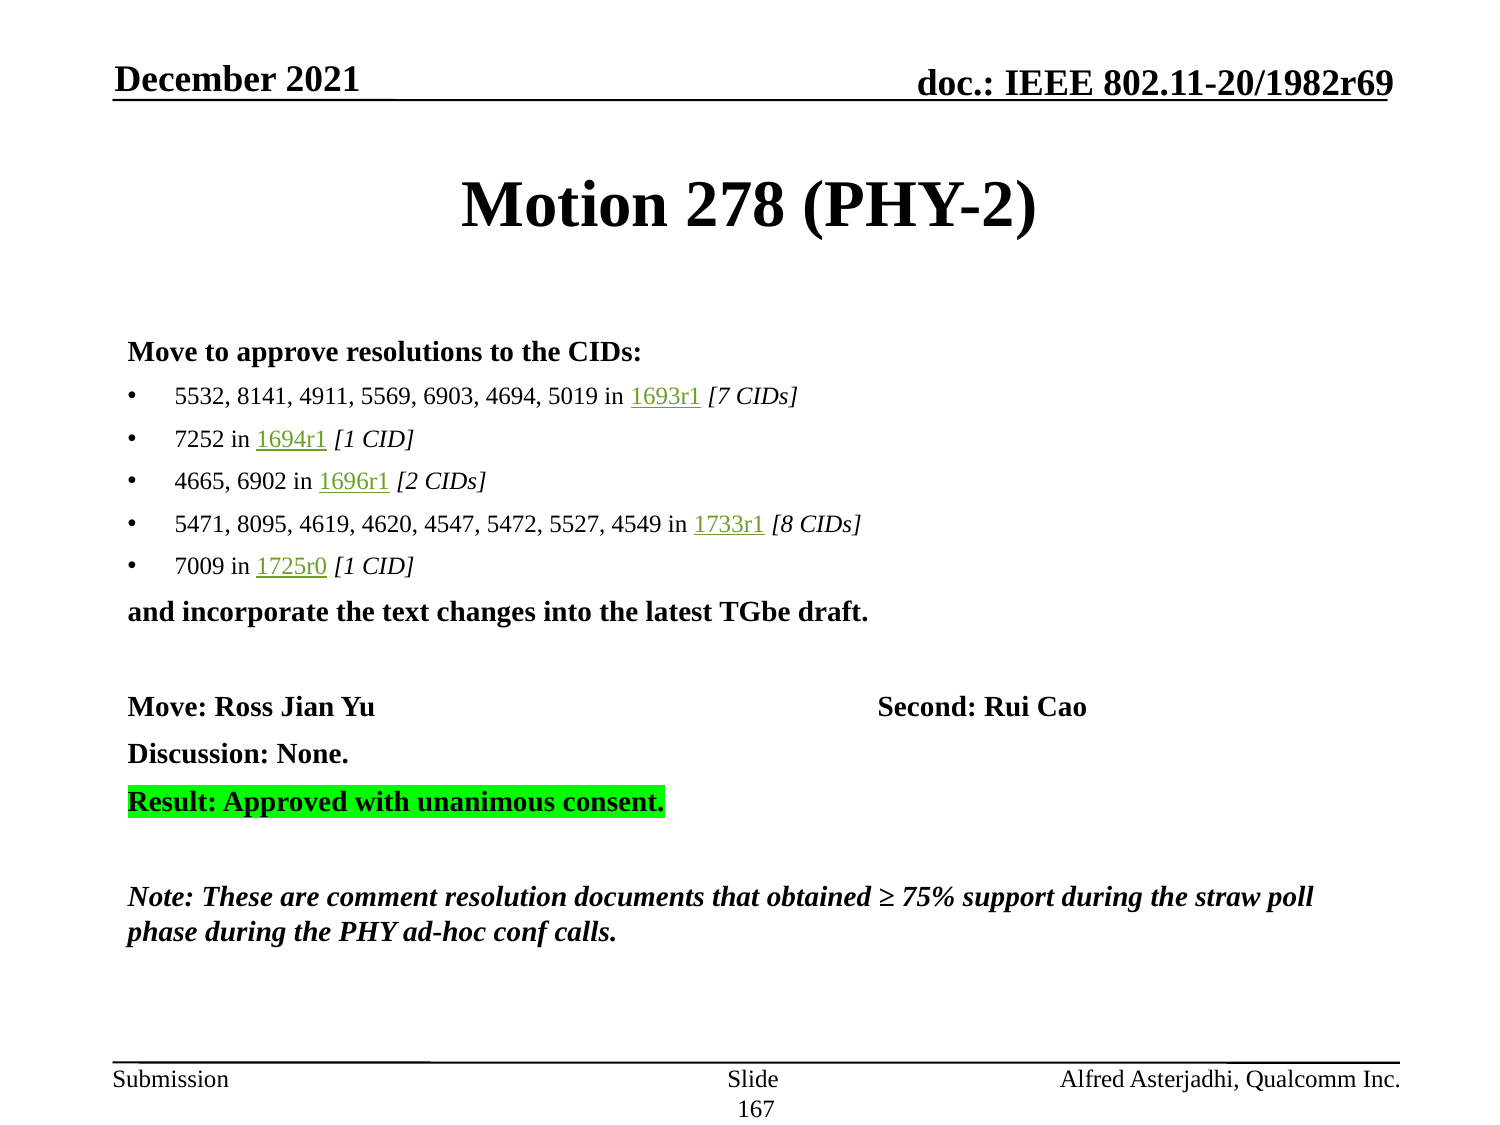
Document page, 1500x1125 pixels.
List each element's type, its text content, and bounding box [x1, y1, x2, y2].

footer Alfred Asterjadhi, Qualcomm Inc. [878, 1061, 1402, 1093]
title Motion 278 (PHY-2) [112, 112, 1388, 288]
list Move to approve resolutions to the CIDs: 5532, 8141, 4911, 5569, 6903, 4694, 5019 in 1693r1 [7 CIDs] 7252 in 1694r1 [1 CID] 4665, 6902 in 1696r1 [2 CIDs] 5471, 8095, 4619, 4620, 4547, 5472, 5527, 4549 in 1733r1 [8 CIDs] 7009 in 1725r0 [1 CID] and incorporate the text changes into the latest TGbe draft. Move: Ross Jian Yu Second: Rui Cao Discussion: None. Result: Approved with unanimous consent. Note: These are comment resolution documents that obtained ≥ 75% support during the straw poll phase during the PHY ad-hoc conf calls. [112, 324, 1388, 1063]
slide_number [114, 54, 423, 100]
slide_number Slide 167 [712, 1061, 800, 1123]
